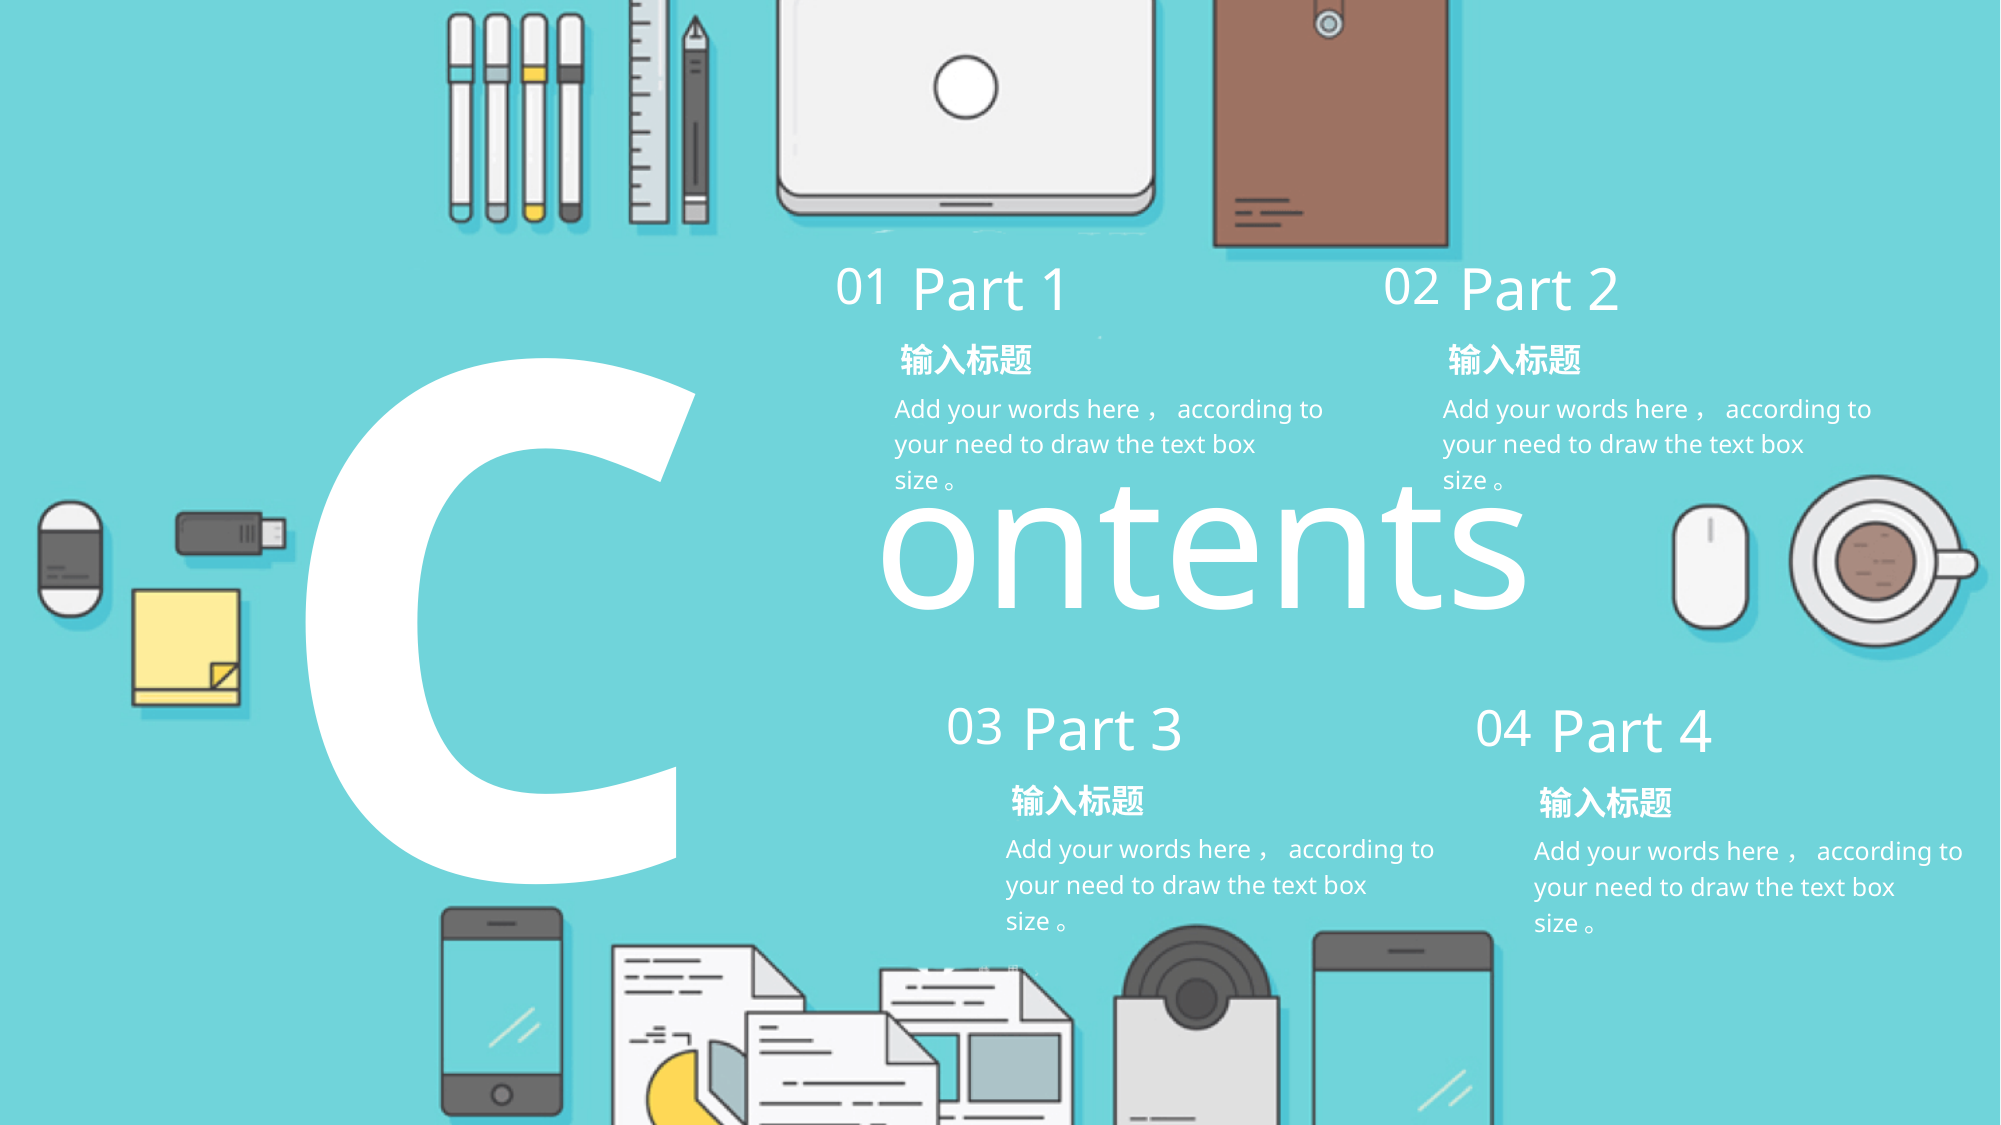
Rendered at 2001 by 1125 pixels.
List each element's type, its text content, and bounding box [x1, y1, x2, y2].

text_box C [250, 153, 326, 1029]
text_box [1460, 686, 1967, 900]
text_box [932, 684, 1439, 898]
text_box ontents [858, 418, 1550, 653]
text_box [820, 244, 1327, 457]
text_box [1369, 244, 1876, 457]
picture [0, 0, 2001, 1125]
